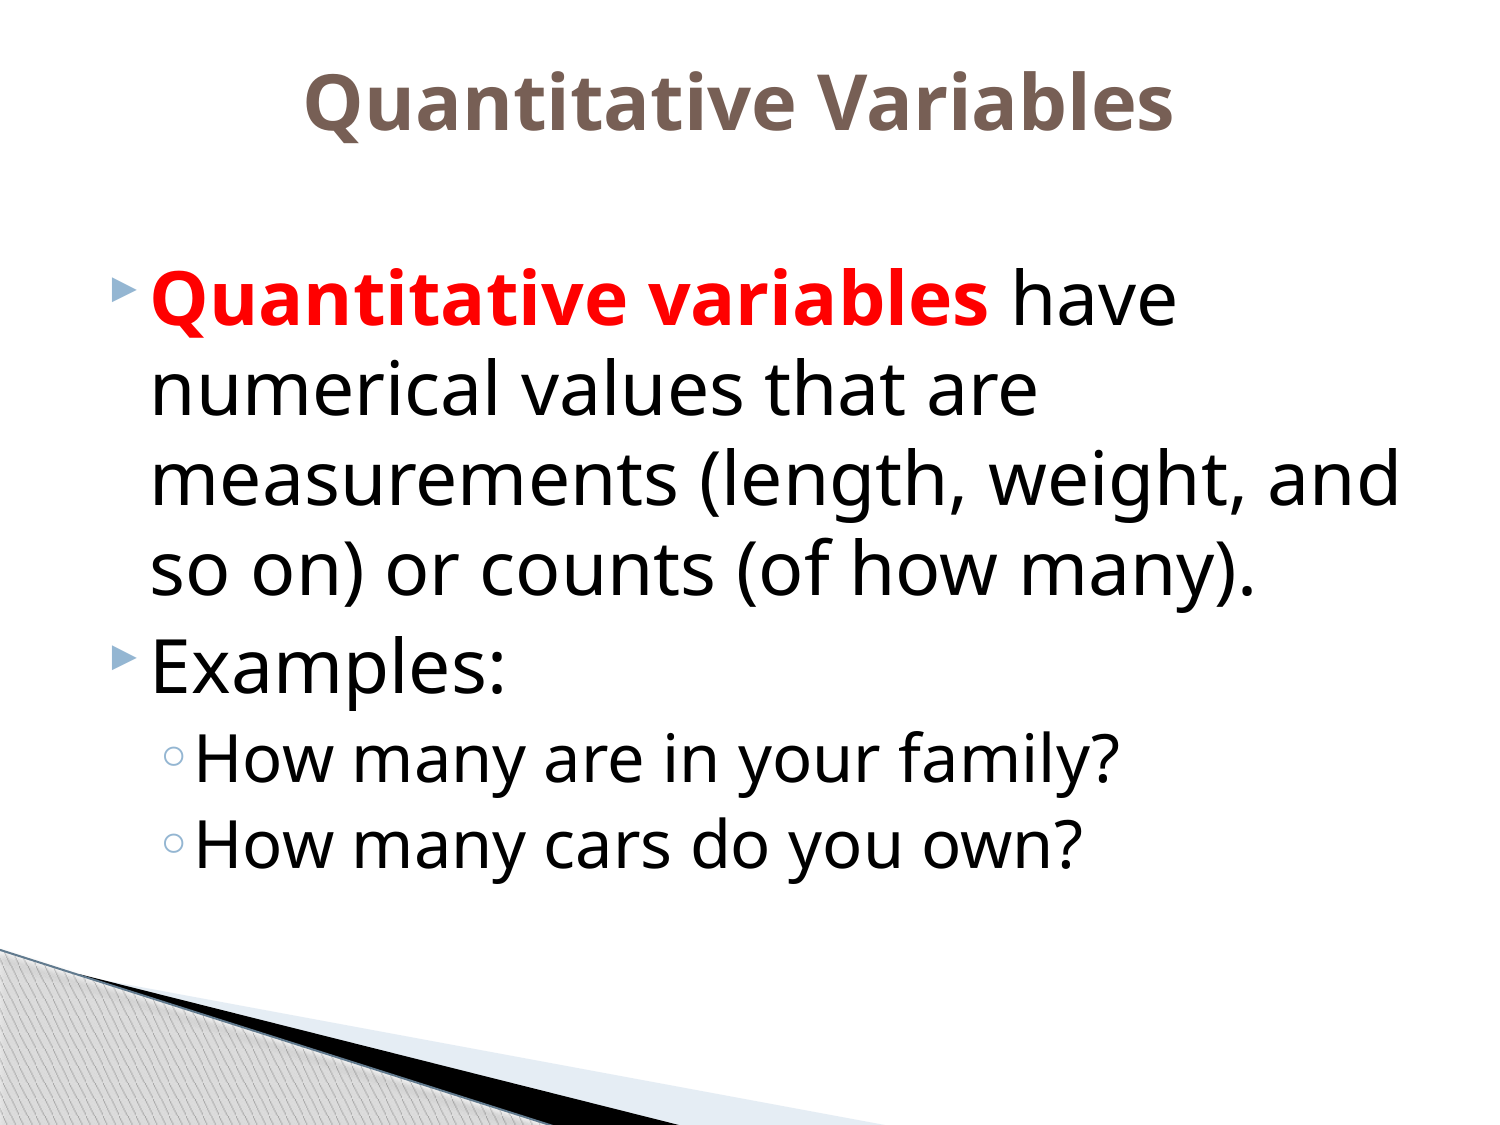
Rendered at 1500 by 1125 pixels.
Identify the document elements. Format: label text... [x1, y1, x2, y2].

list Quantitative variables have numerical values that are measurements (length, weight, and so on) or counts (of how many). Examples: How many are in your family? How many cars do you own? [75, 243, 1425, 1038]
title Quantitative Variables [75, 45, 1425, 233]
